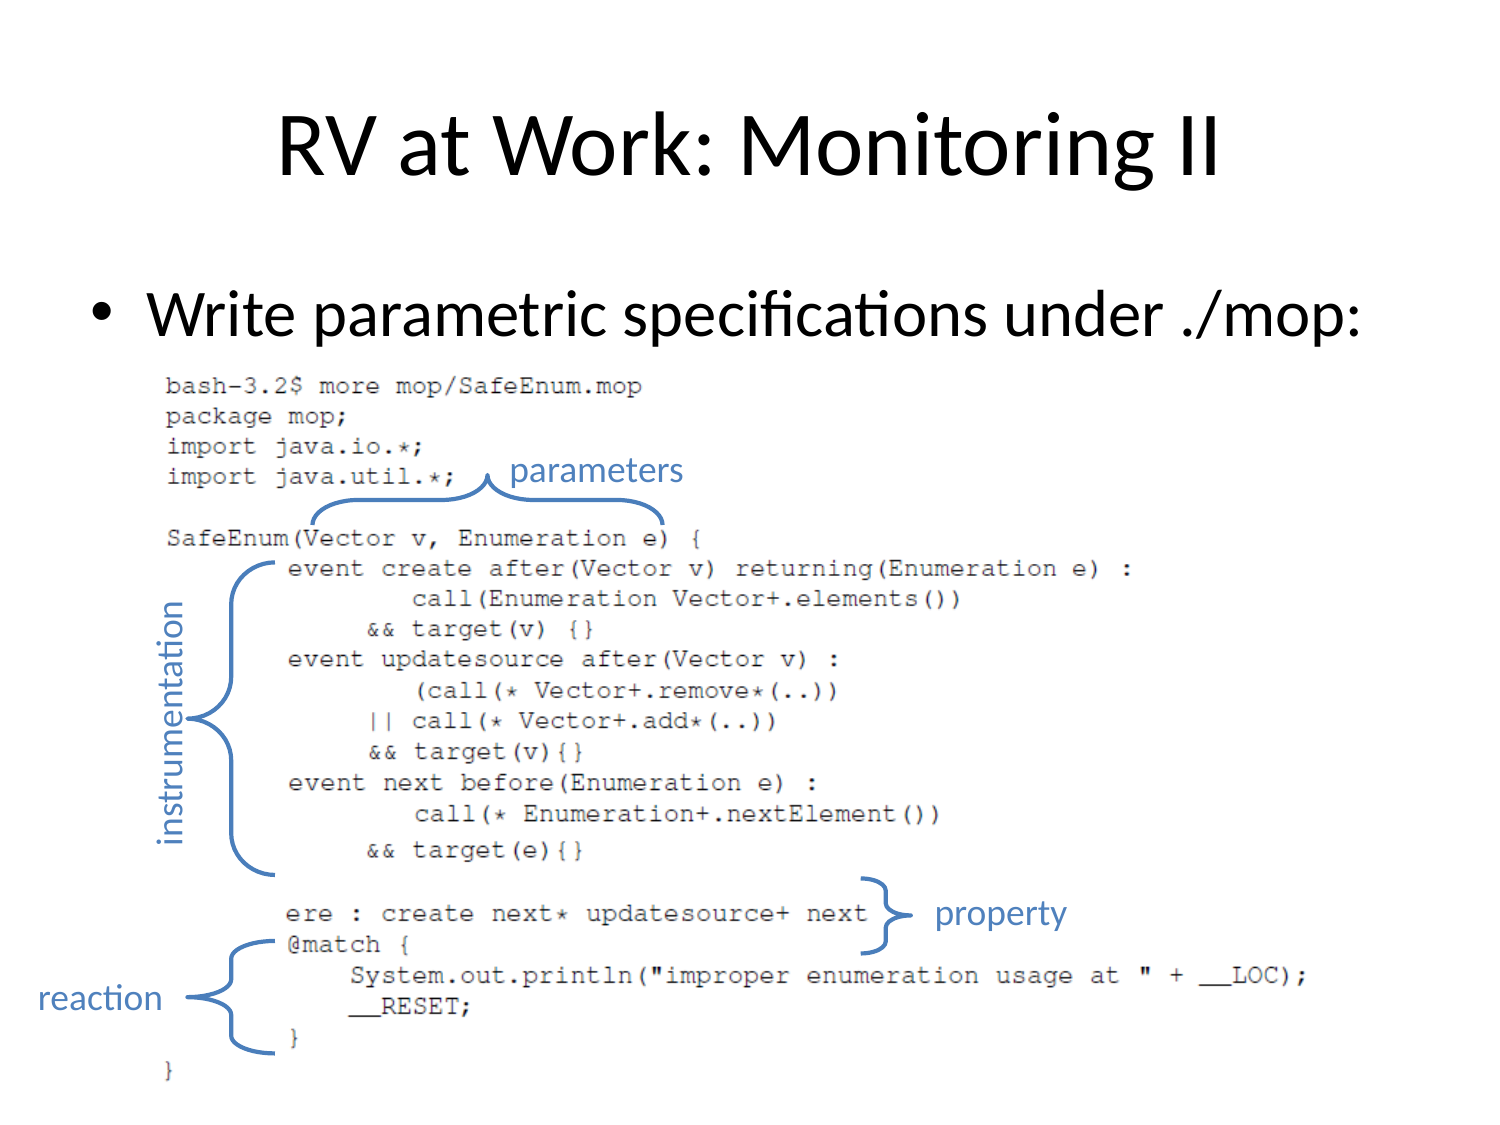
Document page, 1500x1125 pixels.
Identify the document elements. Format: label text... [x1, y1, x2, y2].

title RV at Work: Monitoring II [75, 45, 1425, 233]
picture [283, 740, 951, 829]
picture [159, 837, 1320, 1088]
text_box instrumentation [137, 585, 198, 861]
text_box reaction [23, 965, 154, 1026]
picture [160, 368, 1138, 734]
list Write parametric specifications under ./mop: [75, 262, 1425, 1100]
text_box [226, 743, 275, 835]
